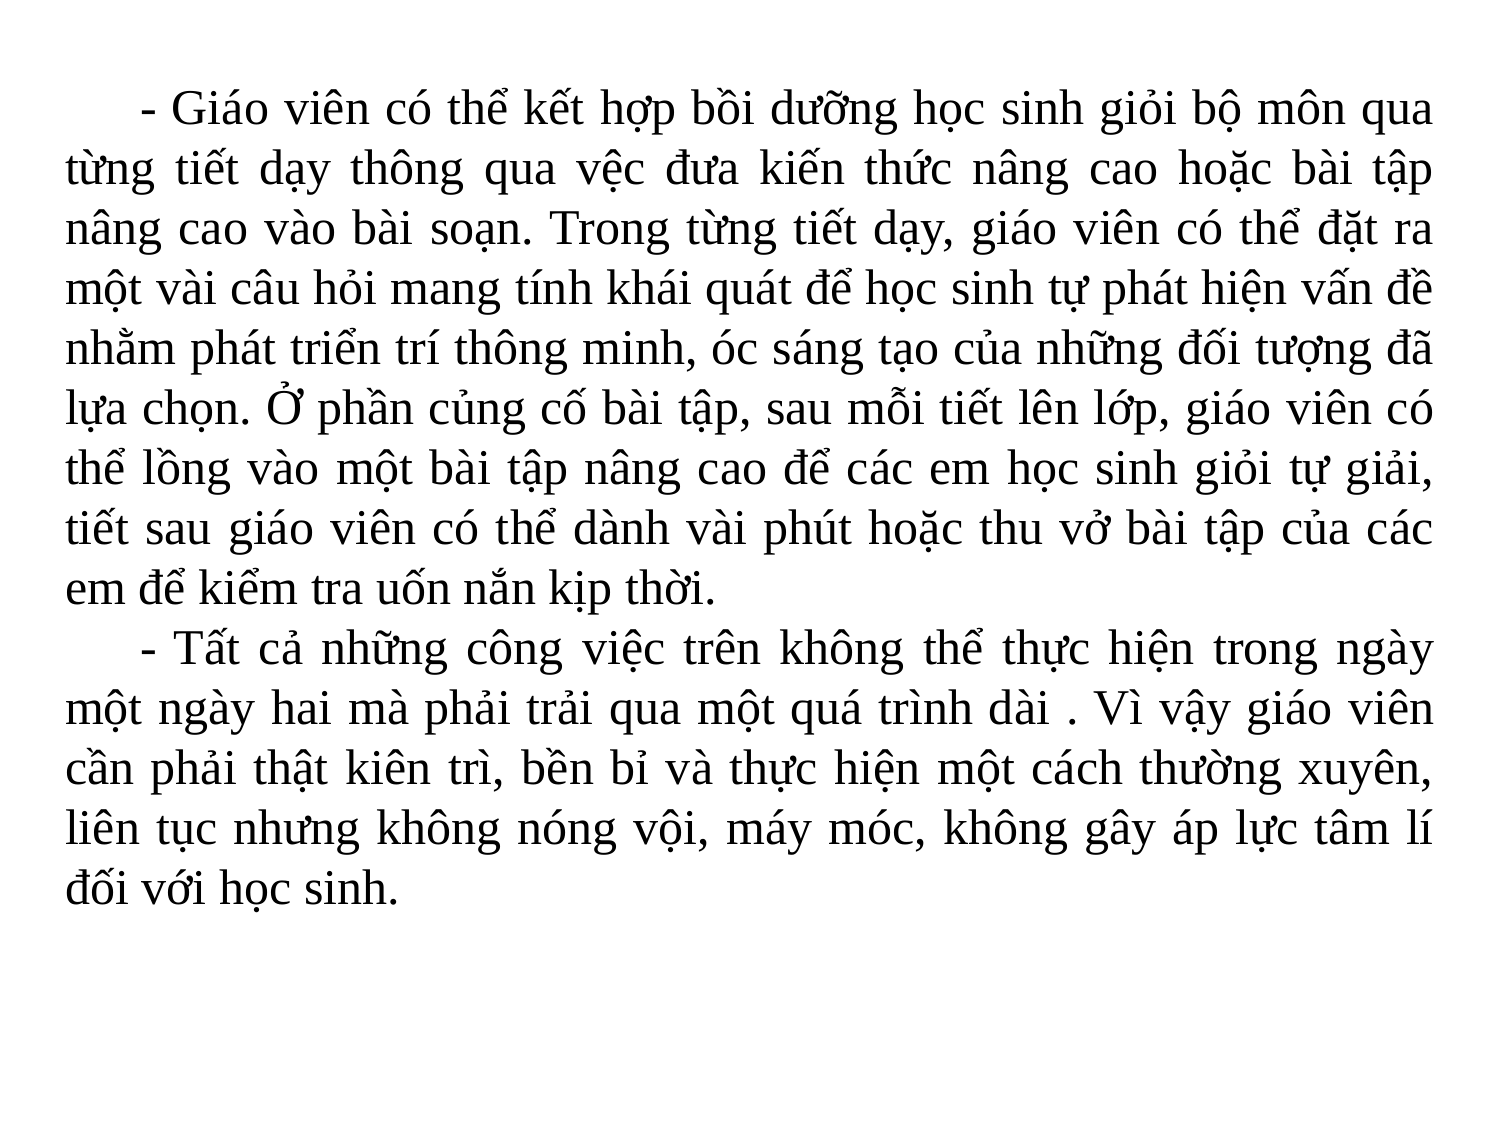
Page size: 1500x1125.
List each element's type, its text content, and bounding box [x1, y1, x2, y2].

text_box - Giáo viên có thể kết hợp bồi dưỡng học sinh giỏi bộ môn qua từng tiết dạy thông qua vệc đưa kiến thức nâng cao hoặc bài tập nâng cao vào bài soạn. Trong từng tiết dạy, giáo viên có thể đặt ra một vài câu hỏi mang tính khái quát để học sinh tự phát hiện vấn đề nhằm phát triển trí thông minh, óc sáng tạo của những đối tượng đã lựa chọn. Ở phần củng cố bài tập, sau mỗi tiết lên lớp, giáo viên có thể lồng vào một bài tập nâng cao để các em học sinh giỏi tự giải, tiết sau giáo viên có thể dành vài phút hoặc thu vở bài tập của các em để kiểm tra uốn nắn kịp thời. - Tất cả những công việc trên không thể thực hiện trong ngày một ngày hai mà phải trải qua một quá trình dài . Vì vậy giáo viên cần phải thật kiên trì, bền bỉ và thực hiện một cách thường xuyên, liên tục nhưng không nóng vội, máy móc, không gây áp lực tâm lí đối với học sinh. [50, 66, 1450, 922]
